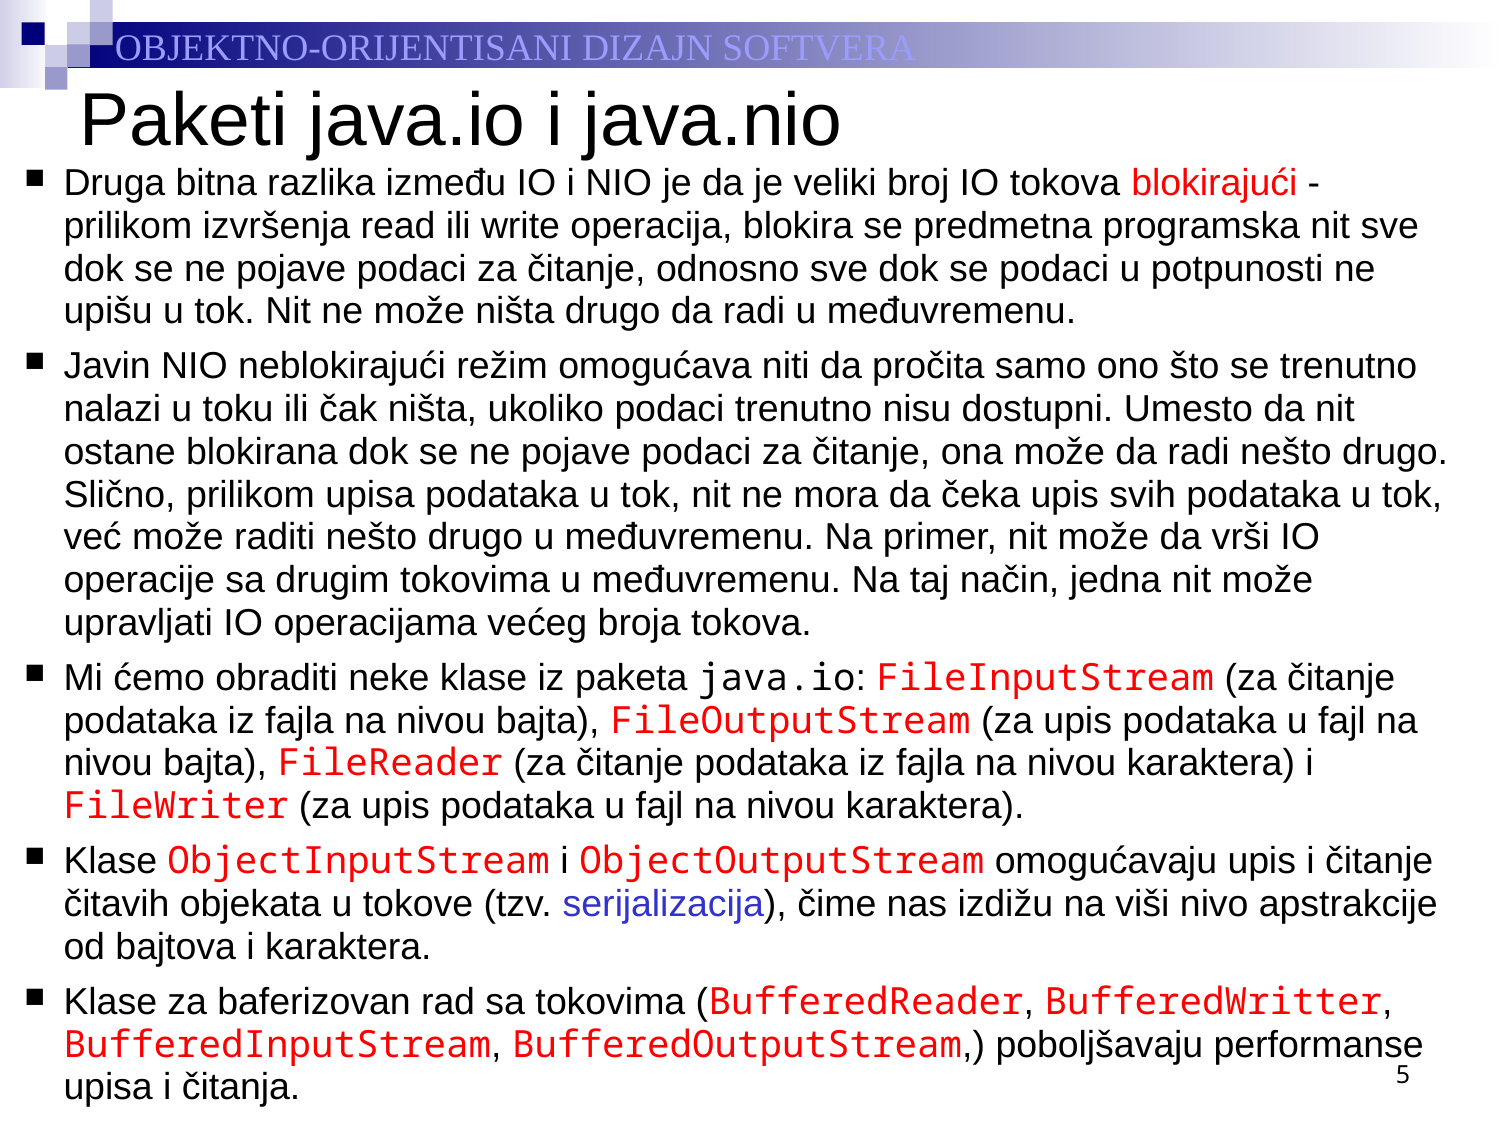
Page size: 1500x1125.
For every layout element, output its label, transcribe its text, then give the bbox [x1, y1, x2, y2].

text_box Druga bitna razlika između IO i NIO je da je veliki broj IO tokova blokirajući - prilikom izvršenja read ili write operacija, blokira se predmetna programska nit sve dok se ne pojave podaci za čitanje, odnosno sve dok se podaci u potpunosti ne upišu u tok. Nit ne može ništa drugo da radi u međuvremenu. Javin NIO neblokirajući režim omogućava niti da pročita samo ono što se trenutno nalazi u toku ili čak ništa, ukoliko podaci trenutno nisu dostupni. Umesto da nit ostane blokirana dok se ne pojave podaci za čitanje, ona može da radi nešto drugo. Slično, prilikom upisa podataka u tok, nit ne mora da čeka upis svih podataka u tok, već može raditi nešto drugo u međuvremenu. Na primer, nit može da vrši IO operacije sa drugim tokovima u međuvremenu. Na taj način, jedna nit može upravljati IO operacijama većeg broja tokova. Mi ćemo obraditi neke klase iz paketa java.io: FileInputStream (za čitanje podataka iz fajla na nivou bajta), FileOutputStream (za upis podataka u fajl na nivou bajta), FileReader (za čitanje podataka iz fajla na nivou karaktera) i FileWriter (za upis podataka u fajl na nivou karaktera). Klase ObjectInputStream i ObjectOutputStream omogućavaju upis i čitanje čitavih objekata u tokove (tzv. serijalizacija), čime nas izdižu na viši nivo apstrakcije od bajtova i karaktera. Klase za baferizovan rad sa tokovima (BufferedReader, BufferedWritter, BufferedInputStream, BufferedOutputStream,) poboljšavaju performanse upisa i čitanja. [9, 154, 1475, 1083]
slide_number 5 [1074, 1024, 1426, 1101]
title Paketi java.io i java.nio [64, 66, 869, 154]
